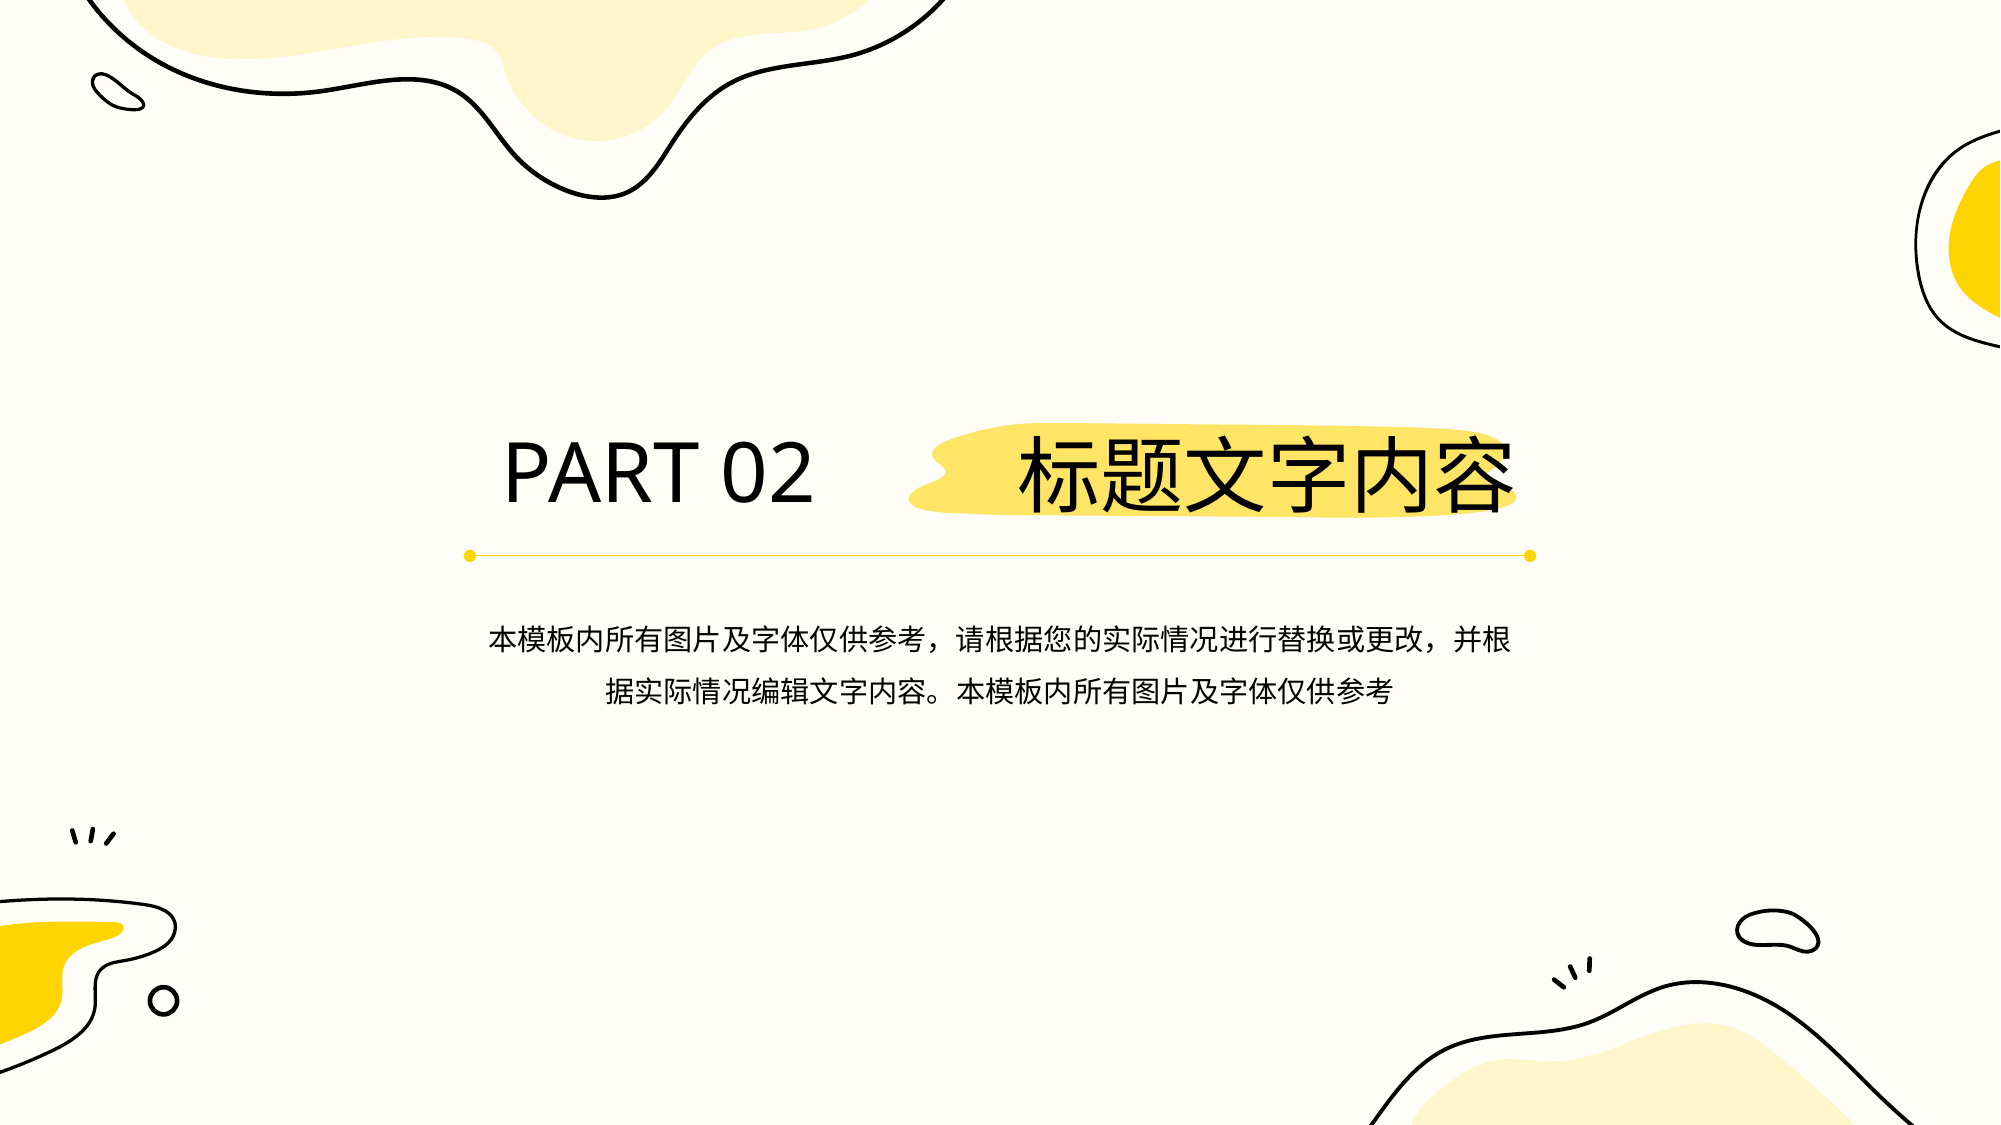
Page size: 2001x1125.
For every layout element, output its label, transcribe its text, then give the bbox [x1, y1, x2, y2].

text_box 本模板内所有图片及字体仅供参考，请根据您的实际情况进行替换或更改，并根据实际情况编辑文字内容。本模板内所有图片及字体仅供参考 [469, 598, 1531, 714]
text_box PART 02 [487, 412, 832, 527]
text_box 标题文字内容 [890, 423, 1517, 524]
